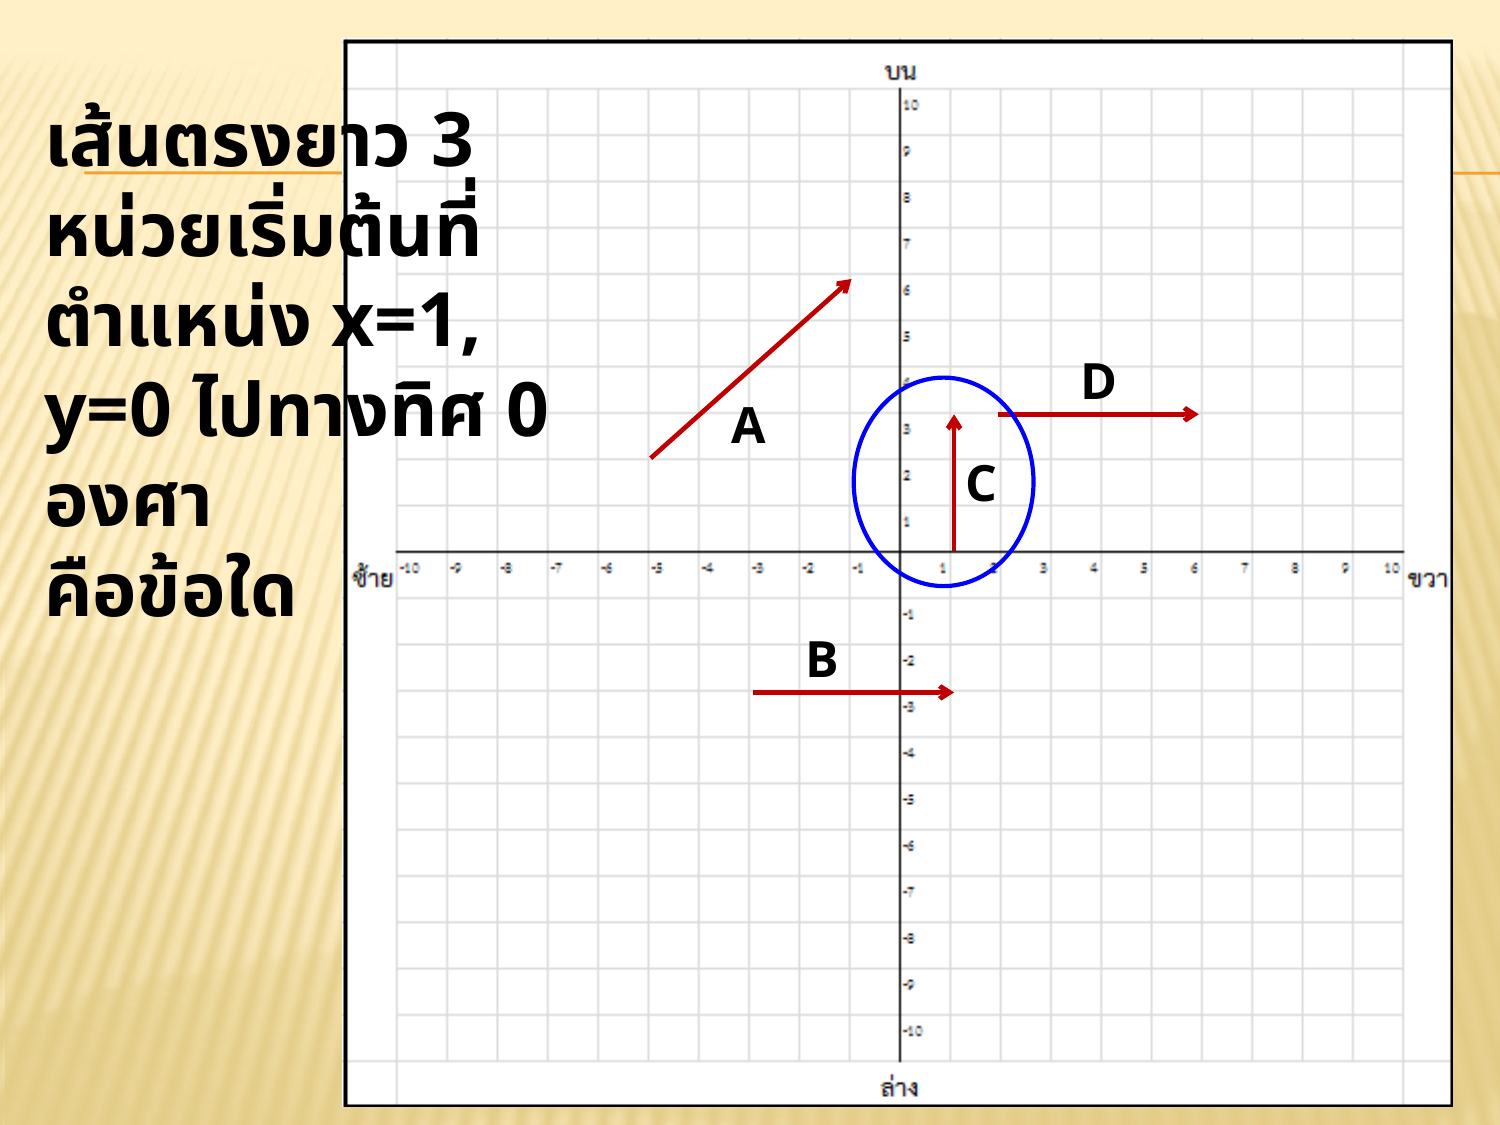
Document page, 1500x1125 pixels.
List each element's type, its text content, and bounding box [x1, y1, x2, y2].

text_box เส้นตรงยาว 3 หน่วยเริ่มต้นที่ ตำแหน่ง x=1, y=0 ไปทางทิศ 0 องศา คือข้อใด [29, 83, 332, 639]
picture [341, 38, 1453, 1107]
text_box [650, 278, 852, 459]
